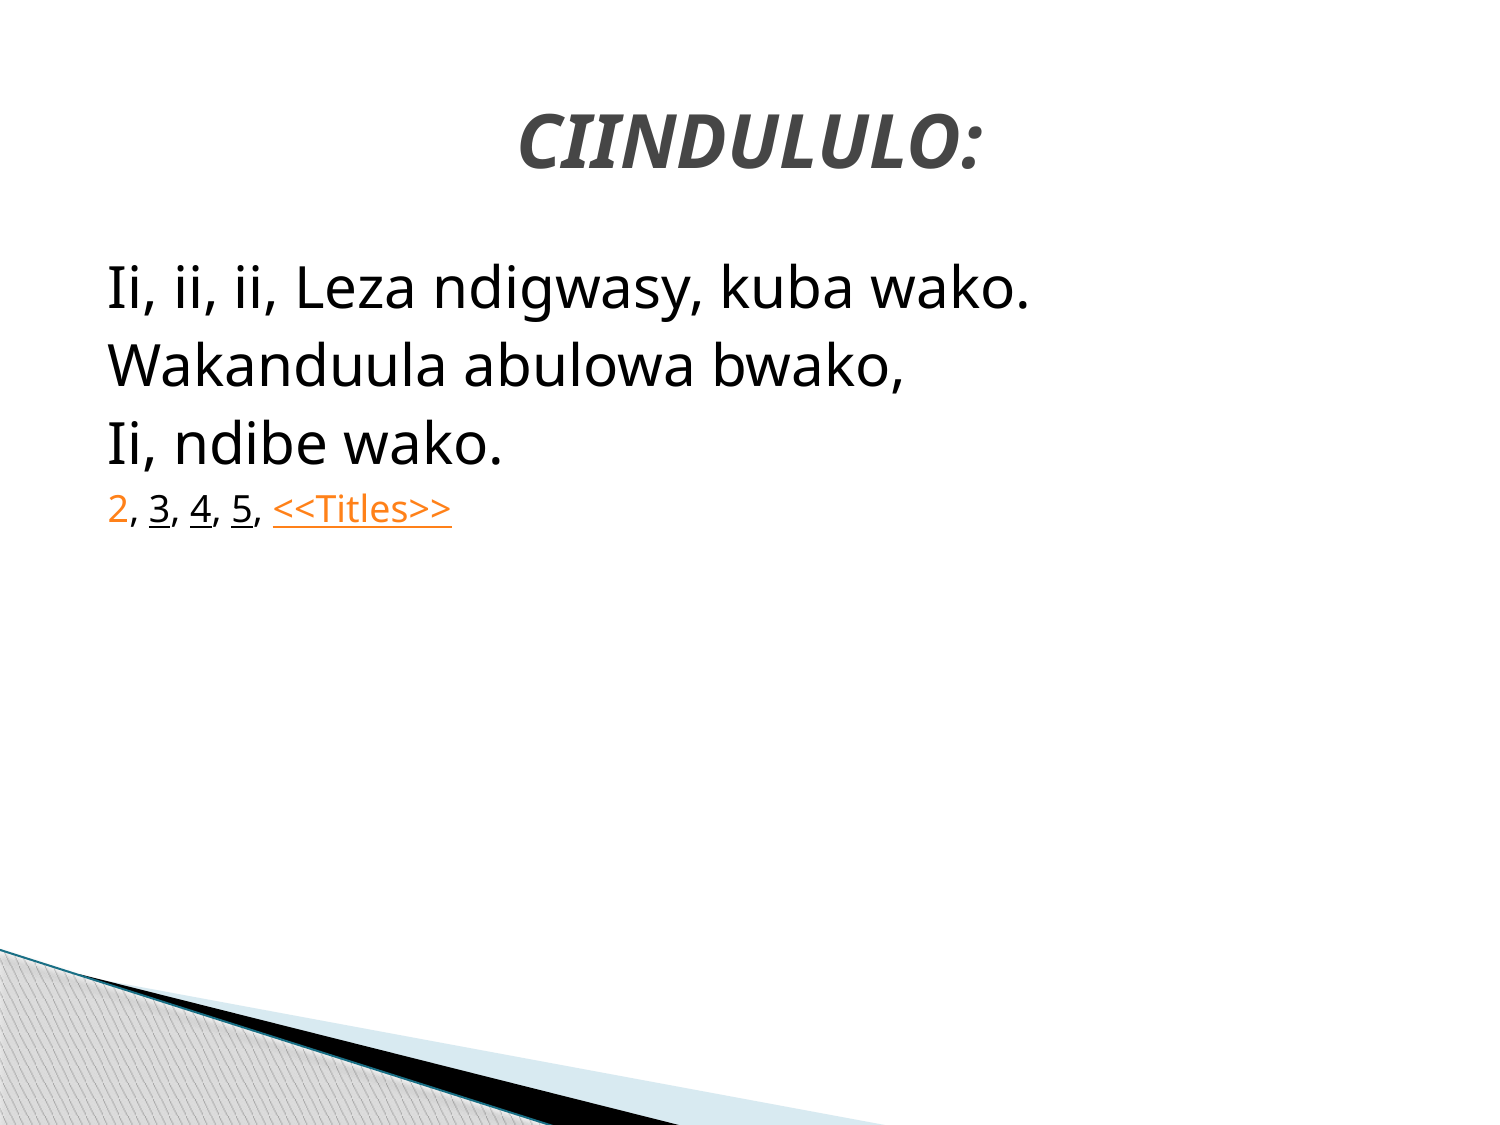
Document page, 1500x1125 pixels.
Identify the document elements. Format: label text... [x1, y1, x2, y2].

title CIINDULULO: [75, 45, 1425, 233]
list Ii, ii, ii, Leza ndigwasy, kuba wako. Wakanduula abulowa bwako, Ii, ndibe wako. 2, 3, 4, 5, <<Titles>> [75, 243, 1425, 986]
